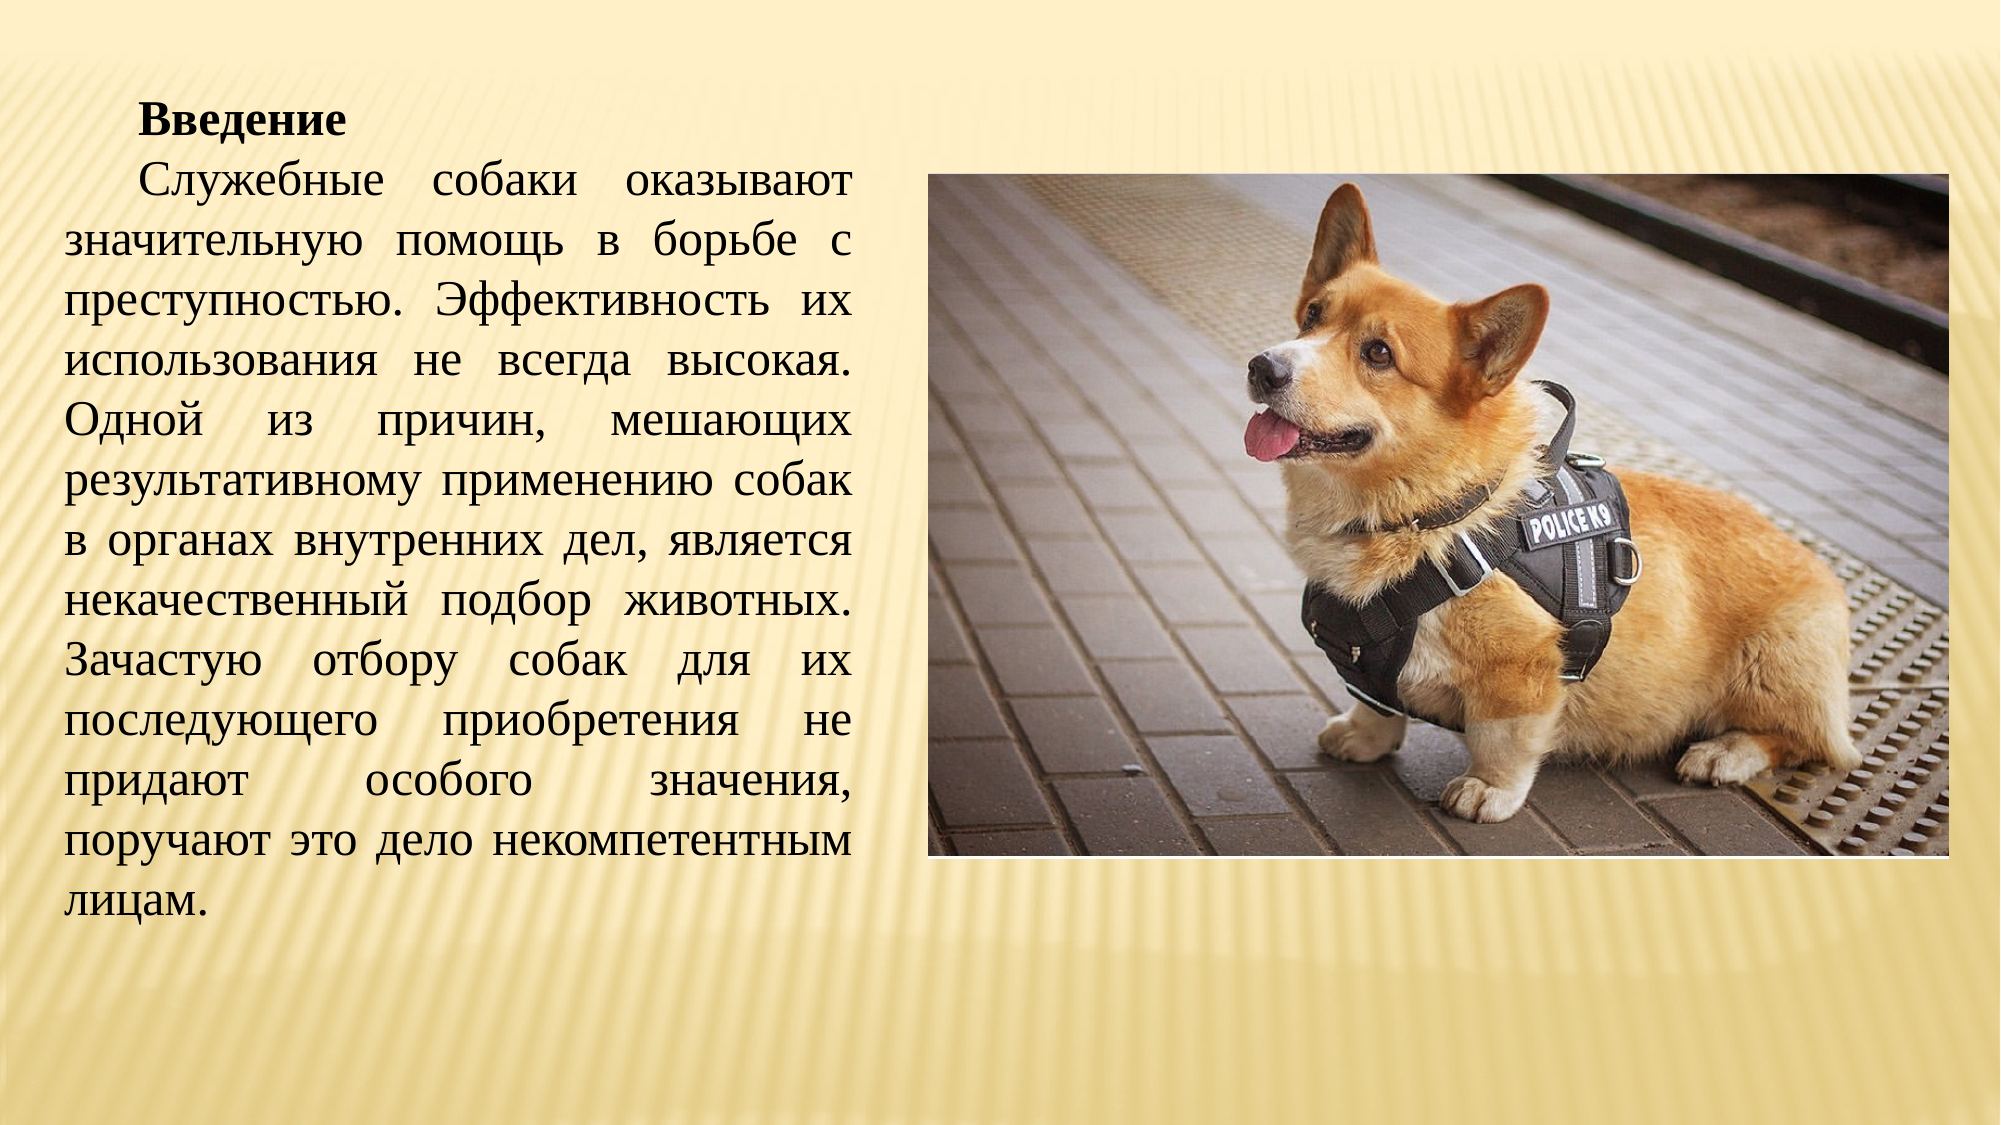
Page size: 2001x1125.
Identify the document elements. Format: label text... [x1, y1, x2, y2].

picture [928, 173, 1949, 859]
text_box Введение Служебные собаки оказывают значительную помощь в борьбе с преступностью. Эффективность их использования не всегда высокая. Одной из причин, мешающих результативному применению собак в органах внутренних дел, является некачественный подбор животных. Зачастую отбору собак для их последующего приобретения не придают особого значения, поручают это дело некомпетентным лицам. [49, 77, 868, 993]
